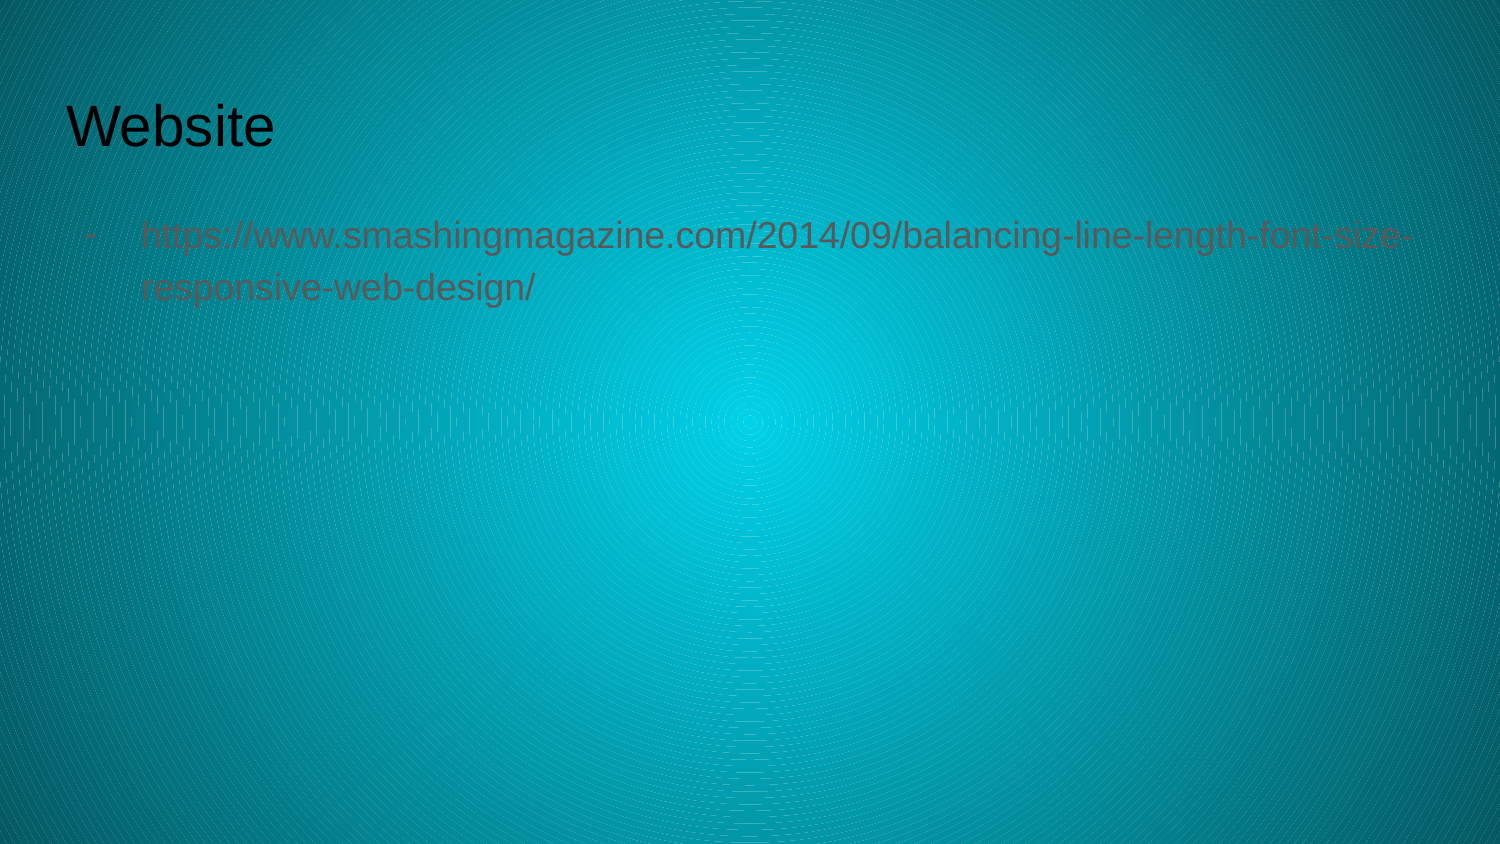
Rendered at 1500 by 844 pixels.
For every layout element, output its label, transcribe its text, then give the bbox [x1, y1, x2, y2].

title Website [51, 72, 1449, 167]
list https://www.smashingmagazine.com/2014/09/balancing-line-length-font-size-responsive-web-design/ [51, 189, 1449, 750]
